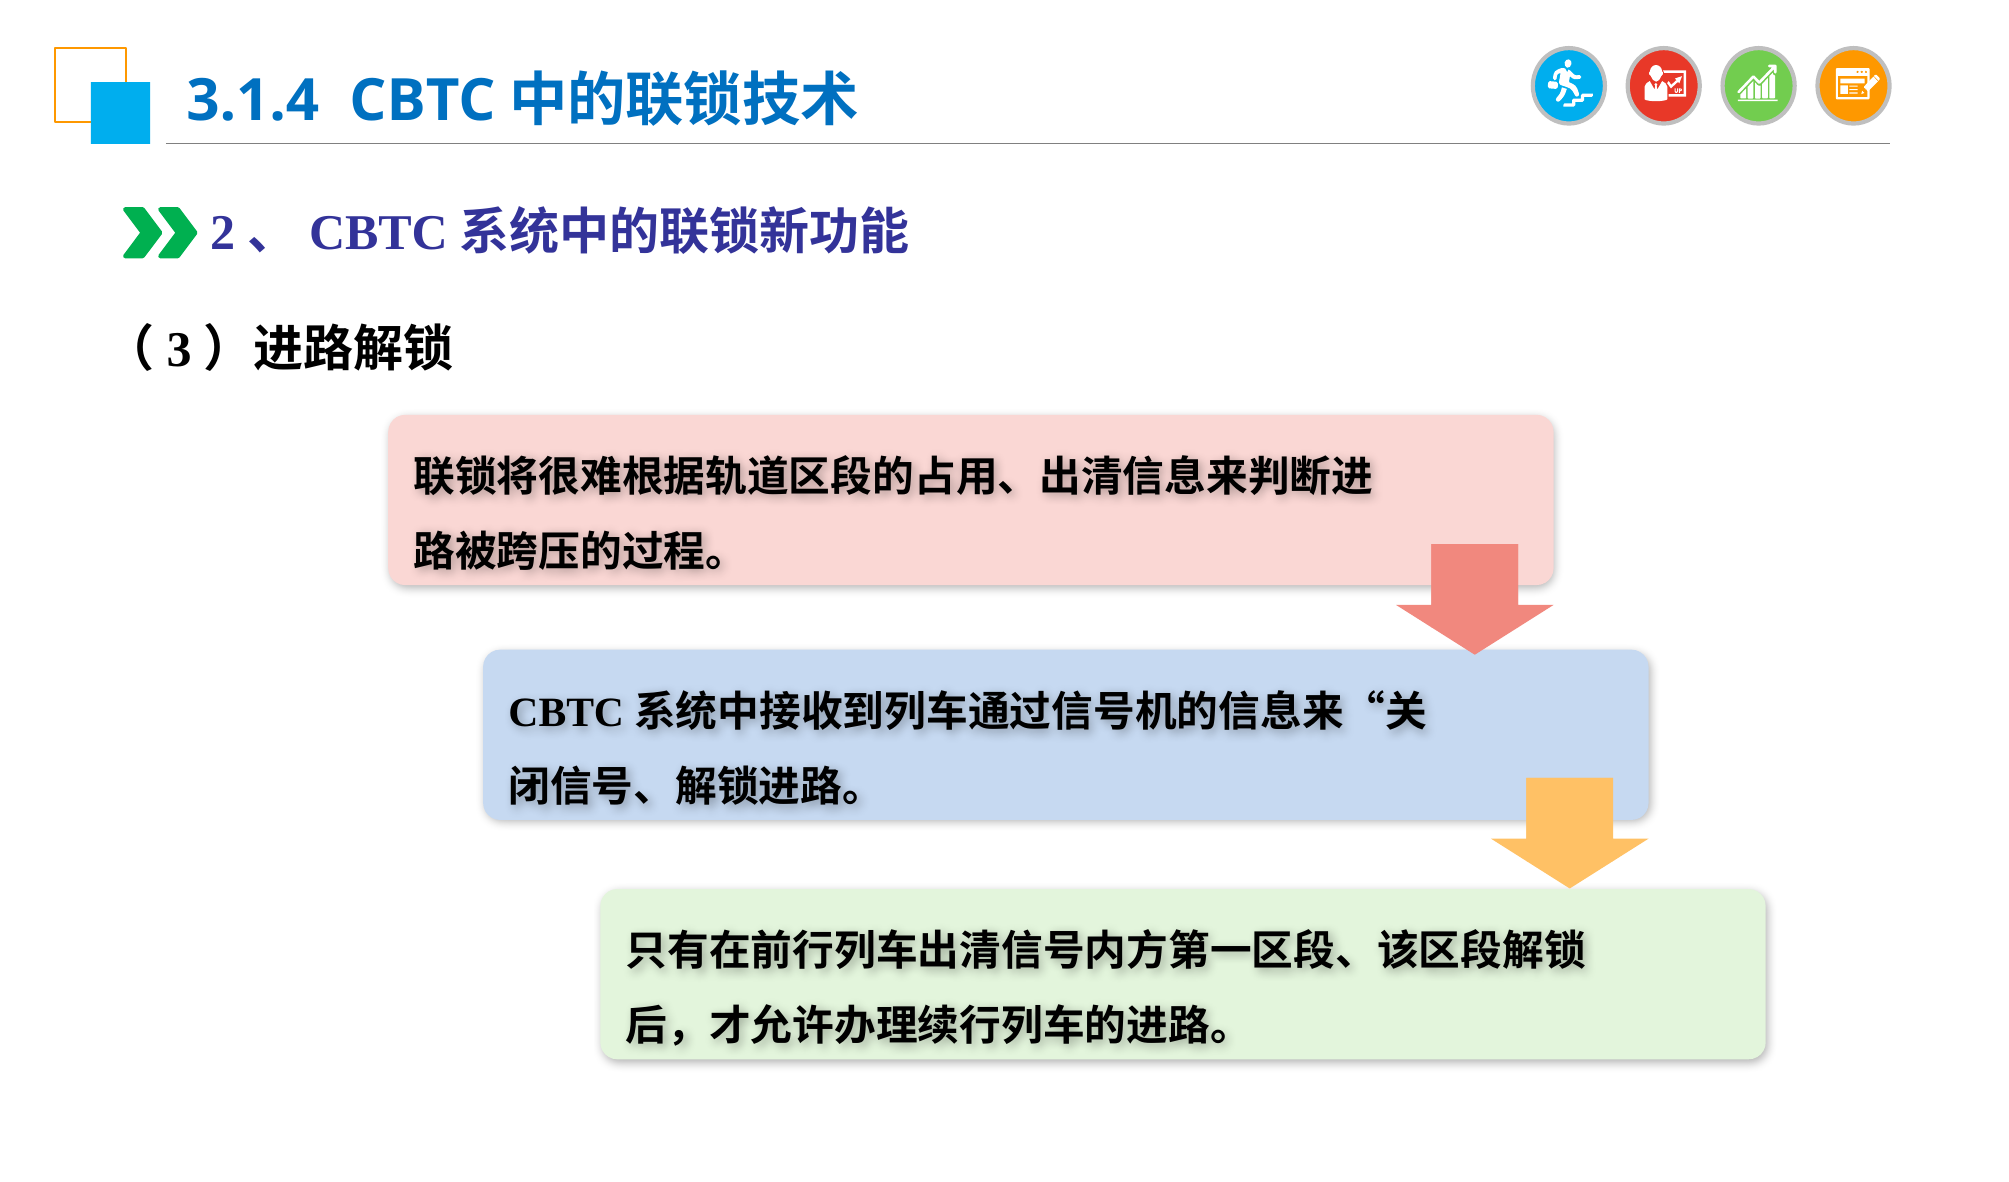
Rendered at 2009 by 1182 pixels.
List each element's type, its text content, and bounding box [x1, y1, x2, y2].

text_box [124, 191, 970, 269]
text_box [482, 649, 1649, 889]
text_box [600, 888, 1766, 1060]
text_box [387, 414, 1554, 655]
text_box 3.1.4 CBTC中的联锁技术 [165, 51, 880, 142]
text_box （3）进路解锁 [89, 309, 1450, 385]
